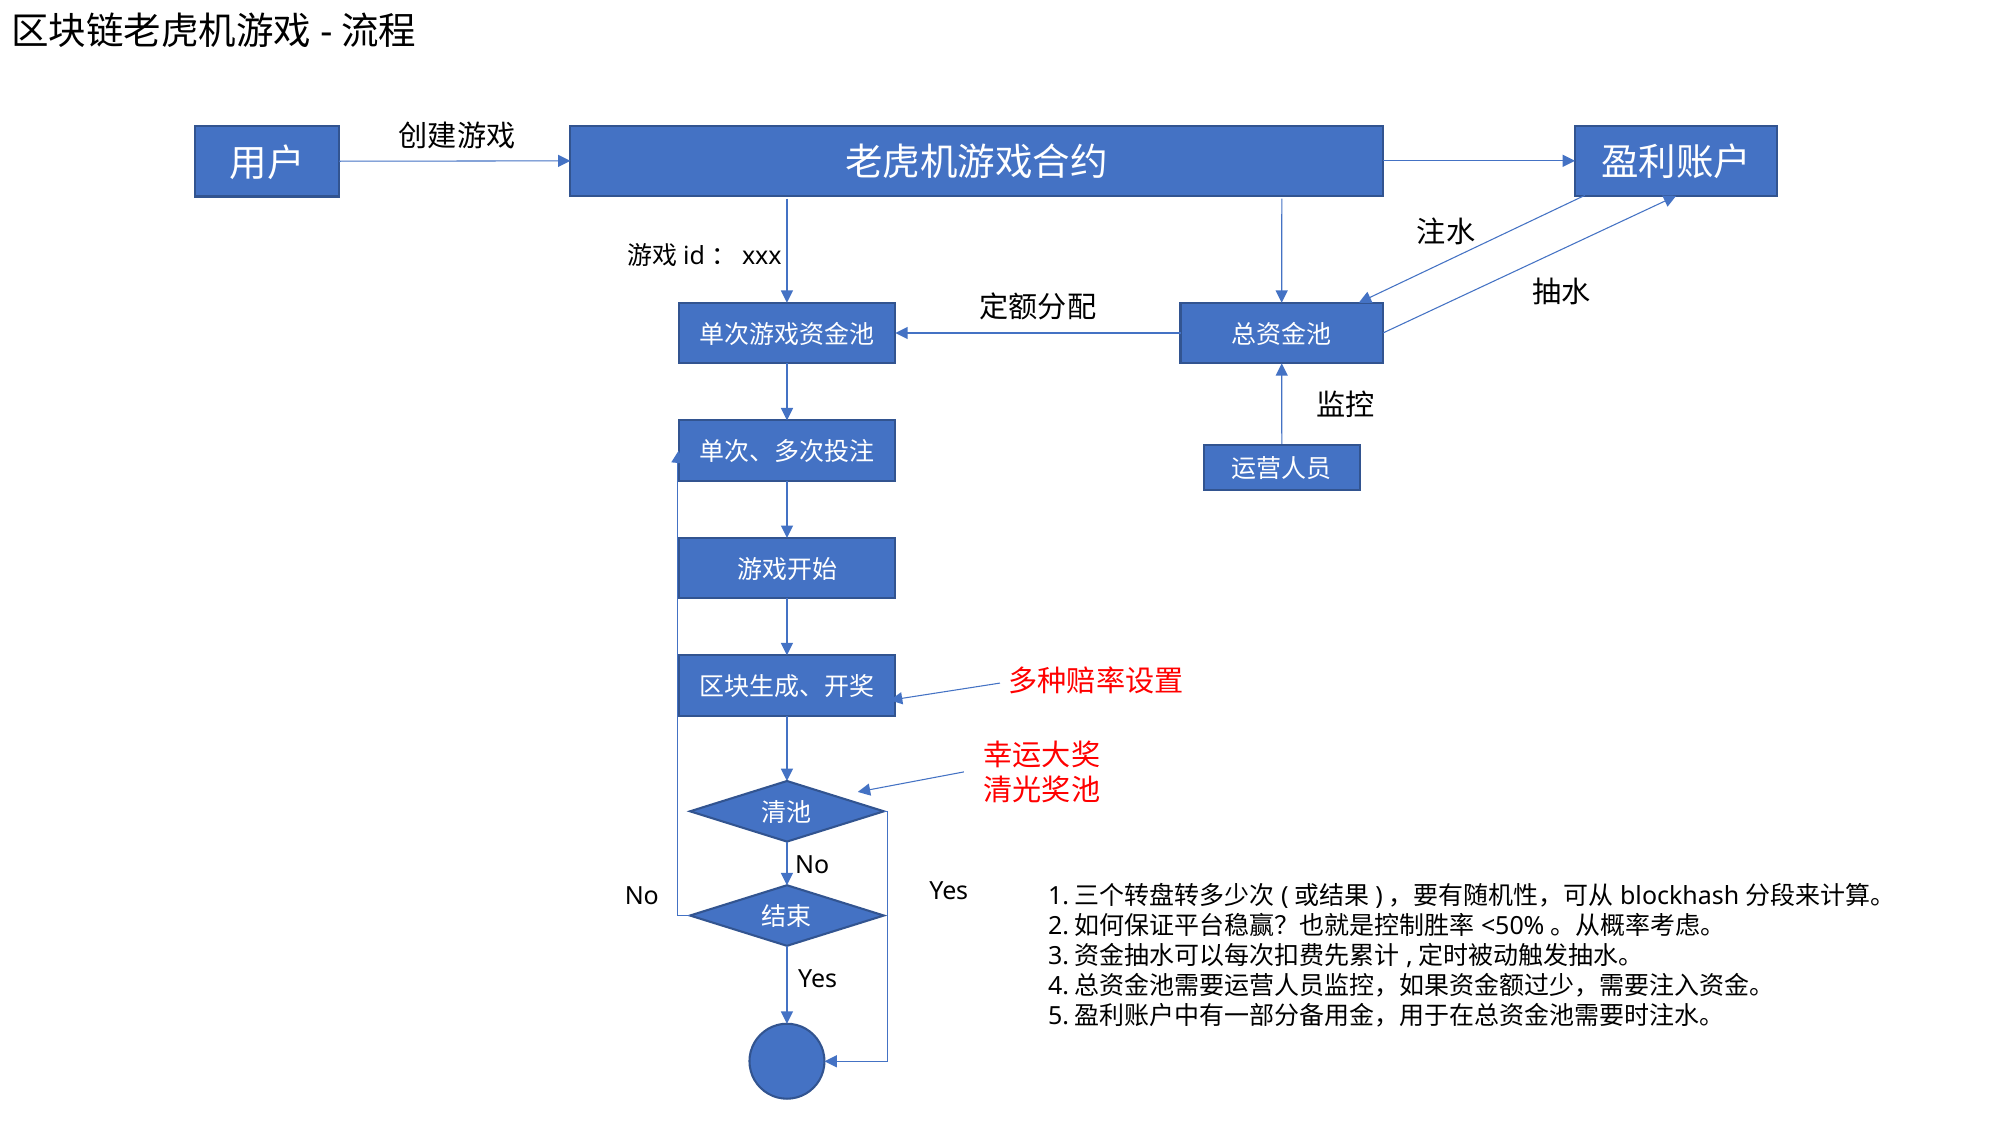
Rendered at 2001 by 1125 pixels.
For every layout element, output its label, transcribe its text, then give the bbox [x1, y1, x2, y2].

text_box 幸运大奖 清光奖池 [968, 728, 1116, 814]
text_box 单次、多次投注 [678, 419, 896, 482]
text_box No [610, 872, 674, 918]
text_box 清池 [691, 780, 887, 841]
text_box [1358, 195, 1585, 303]
text_box 区块链老虎机游戏-流程 [0, 0, 432, 60]
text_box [678, 450, 691, 916]
text_box 盈利账户 [1574, 125, 1778, 197]
text_box Yes [914, 867, 983, 913]
text_box 定额分配 [964, 281, 1112, 331]
text_box 单次游戏资金池 [678, 302, 896, 364]
text_box 多种赔率设置 [993, 655, 1199, 705]
text_box 1.三个转盘转多少次(或结果)，要有随机性，可从blockhash分段来计算。 2.如何保证平台稳赢？也就是控制胜率<50%。从概率考虑。 3.资金抽水可以每次扣费先累计,定时被动触发抽水。 4.总资金池需要运营人员监控，如果资金额过少，需要注入资金。 5.盈利账户中有一部分备用金，用于在总资金池需要时注水。 [1033, 872, 1911, 1037]
text_box 用户 [194, 125, 340, 198]
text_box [857, 771, 964, 792]
text_box 游戏id：xxx [788, 232, 797, 277]
text_box 区块生成、开奖 [691, 654, 896, 717]
text_box 创建游戏 [383, 110, 531, 160]
text_box [748, 1022, 826, 1100]
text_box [1382, 195, 1677, 334]
text_box 老虎机游戏合约 [569, 125, 1384, 197]
text_box Yes [788, 955, 824, 1000]
text_box 监控 [1301, 378, 1390, 429]
text_box 结束 [688, 886, 824, 947]
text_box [889, 683, 1000, 701]
text_box 游戏开始 [691, 537, 896, 599]
text_box 游戏id：xxx [612, 232, 786, 277]
text_box No [780, 840, 824, 886]
text_box 总资金池 [1179, 302, 1384, 364]
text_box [824, 811, 884, 1062]
text_box 运营人员 [1203, 444, 1361, 491]
